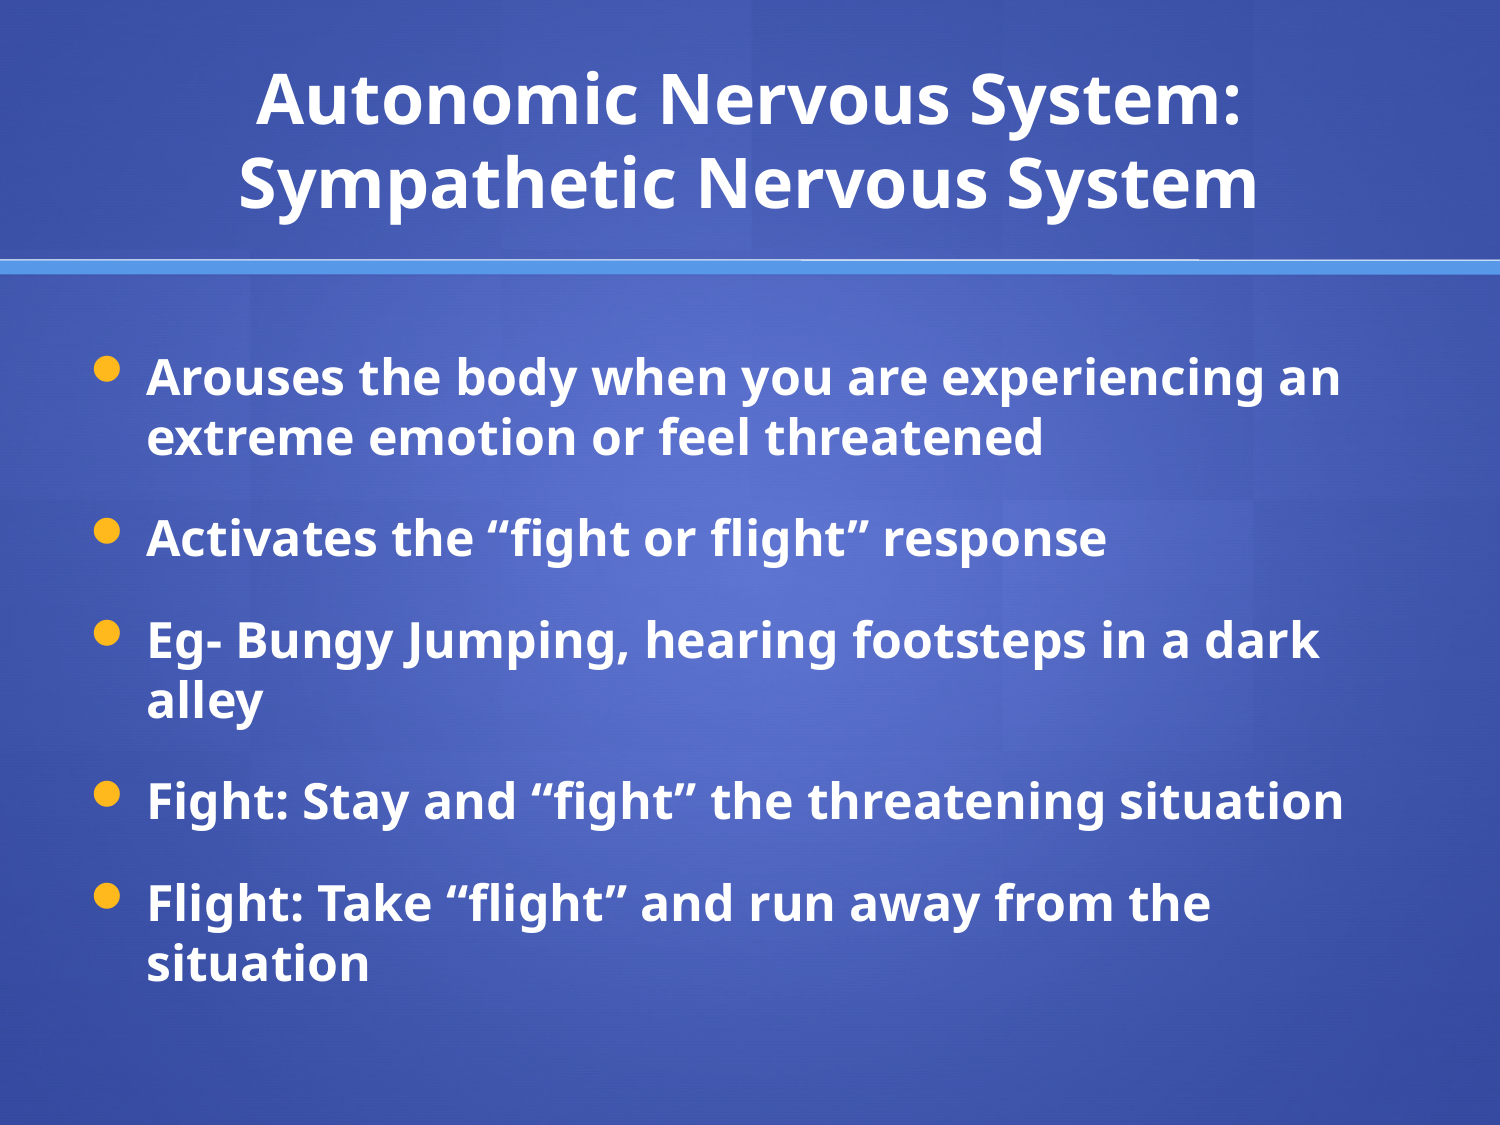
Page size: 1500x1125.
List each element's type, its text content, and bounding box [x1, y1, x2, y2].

title Autonomic Nervous System: Sympathetic Nervous System [75, 45, 1425, 233]
list Arouses the body when you are experiencing an extreme emotion or feel threatened Activates the “fight or flight” response Eg- Bungy Jumping, hearing footsteps in a dark alley Fight: Stay and “fight” the threatening situation Flight: Take “flight” and run away from the situation [75, 337, 1425, 988]
